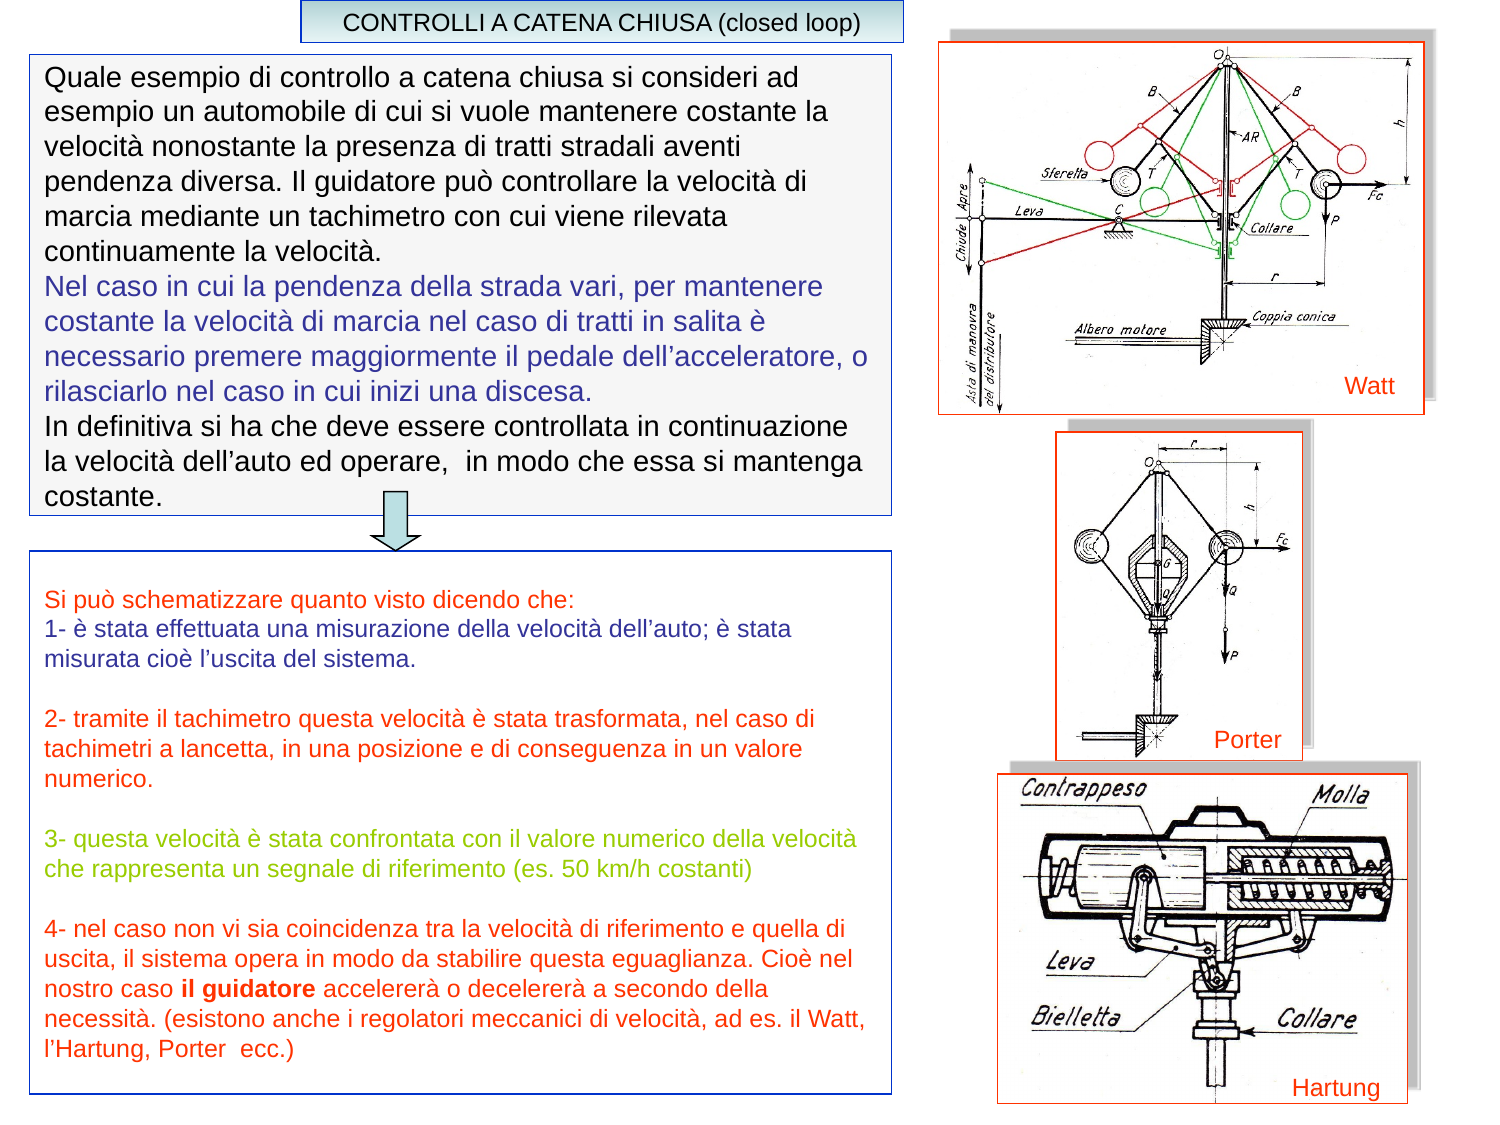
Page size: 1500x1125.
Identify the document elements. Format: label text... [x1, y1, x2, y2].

picture [938, 42, 1424, 414]
picture [998, 774, 1407, 1103]
text_box CONTROLLI A CATENA CHIUSA (closed loop) [301, 0, 904, 43]
text_box Quale esempio di controllo a catena chiusa si consideri ad esempio un automobile di cui si vuole mantenere costante la velocità nonostante la presenza di tratti stradali aventi pendenza diversa. Il guidatore può controllare la velocità di marcia mediante un tachimetro con cui viene rilevata continuamente la velocità. Nel caso in cui la pendenza della strada vari, per mantenere costante la velocità di marcia nel caso di tratti in salita è necessario premere maggiormente il pedale dell’acceleratore, o rilasciarlo nel caso in cui inizi una discesa. In definitiva si ha che deve essere controllata in continuazione la velocità dell’auto ed operare, in modo che essa si mantenga costante. [29, 54, 892, 516]
text_box [372, 491, 420, 551]
text_box Si può schematizzare quanto visto dicendo che: 1- è stata effettuata una misurazione della velocità dell’auto; è stata misurata cioè l’uscita del sistema. 2- tramite il tachimetro questa velocità è stata trasformata, nel caso di tachimetri a lancetta, in una posizione e di conseguenza in un valore numerico. 3- questa velocità è stata confrontata con il valore numerico della velocità che rappresenta un segnale di riferimento (es. 50 km/h costanti) 4- nel caso non vi sia coincidenza tra la velocità di riferimento e quella di uscita, il sistema opera in modo da stabilire questa eguaglianza. Cioè nel nostro caso il guidatore accelererà o decelererà a secondo della necessità. (esistono anche i regolatori meccanici di velocità, ad es. il Watt, l’Hartung, Porter ecc.) [29, 550, 892, 1095]
picture [1056, 432, 1302, 760]
text_box Hartung [1277, 1103, 1396, 1110]
